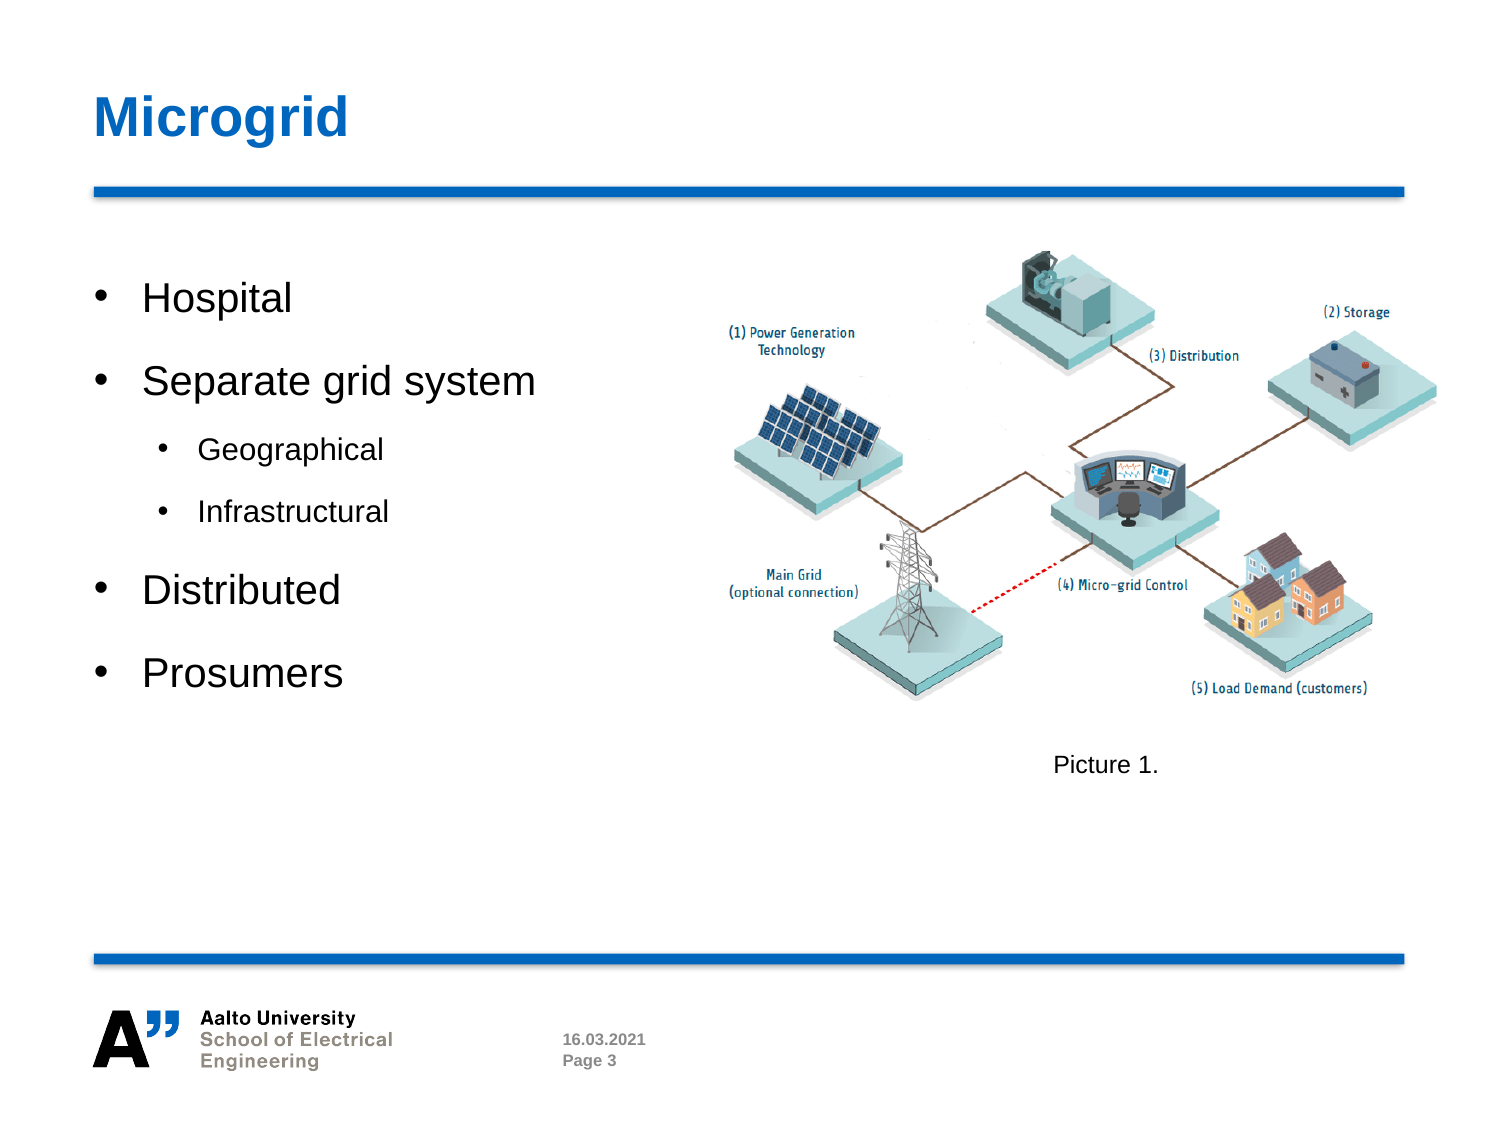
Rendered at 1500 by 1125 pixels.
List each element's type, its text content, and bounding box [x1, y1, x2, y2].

title Microgrid [93, 80, 1369, 228]
text_box Picture 1. [1038, 741, 1181, 787]
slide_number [562, 1029, 816, 1050]
slide_number Page 3 [562, 1050, 816, 1071]
picture [35, 953, 449, 1125]
list Hospital Separate grid system Geographical Infrastructural Distributed Prosumers [93, 245, 1369, 925]
picture [717, 248, 1442, 702]
